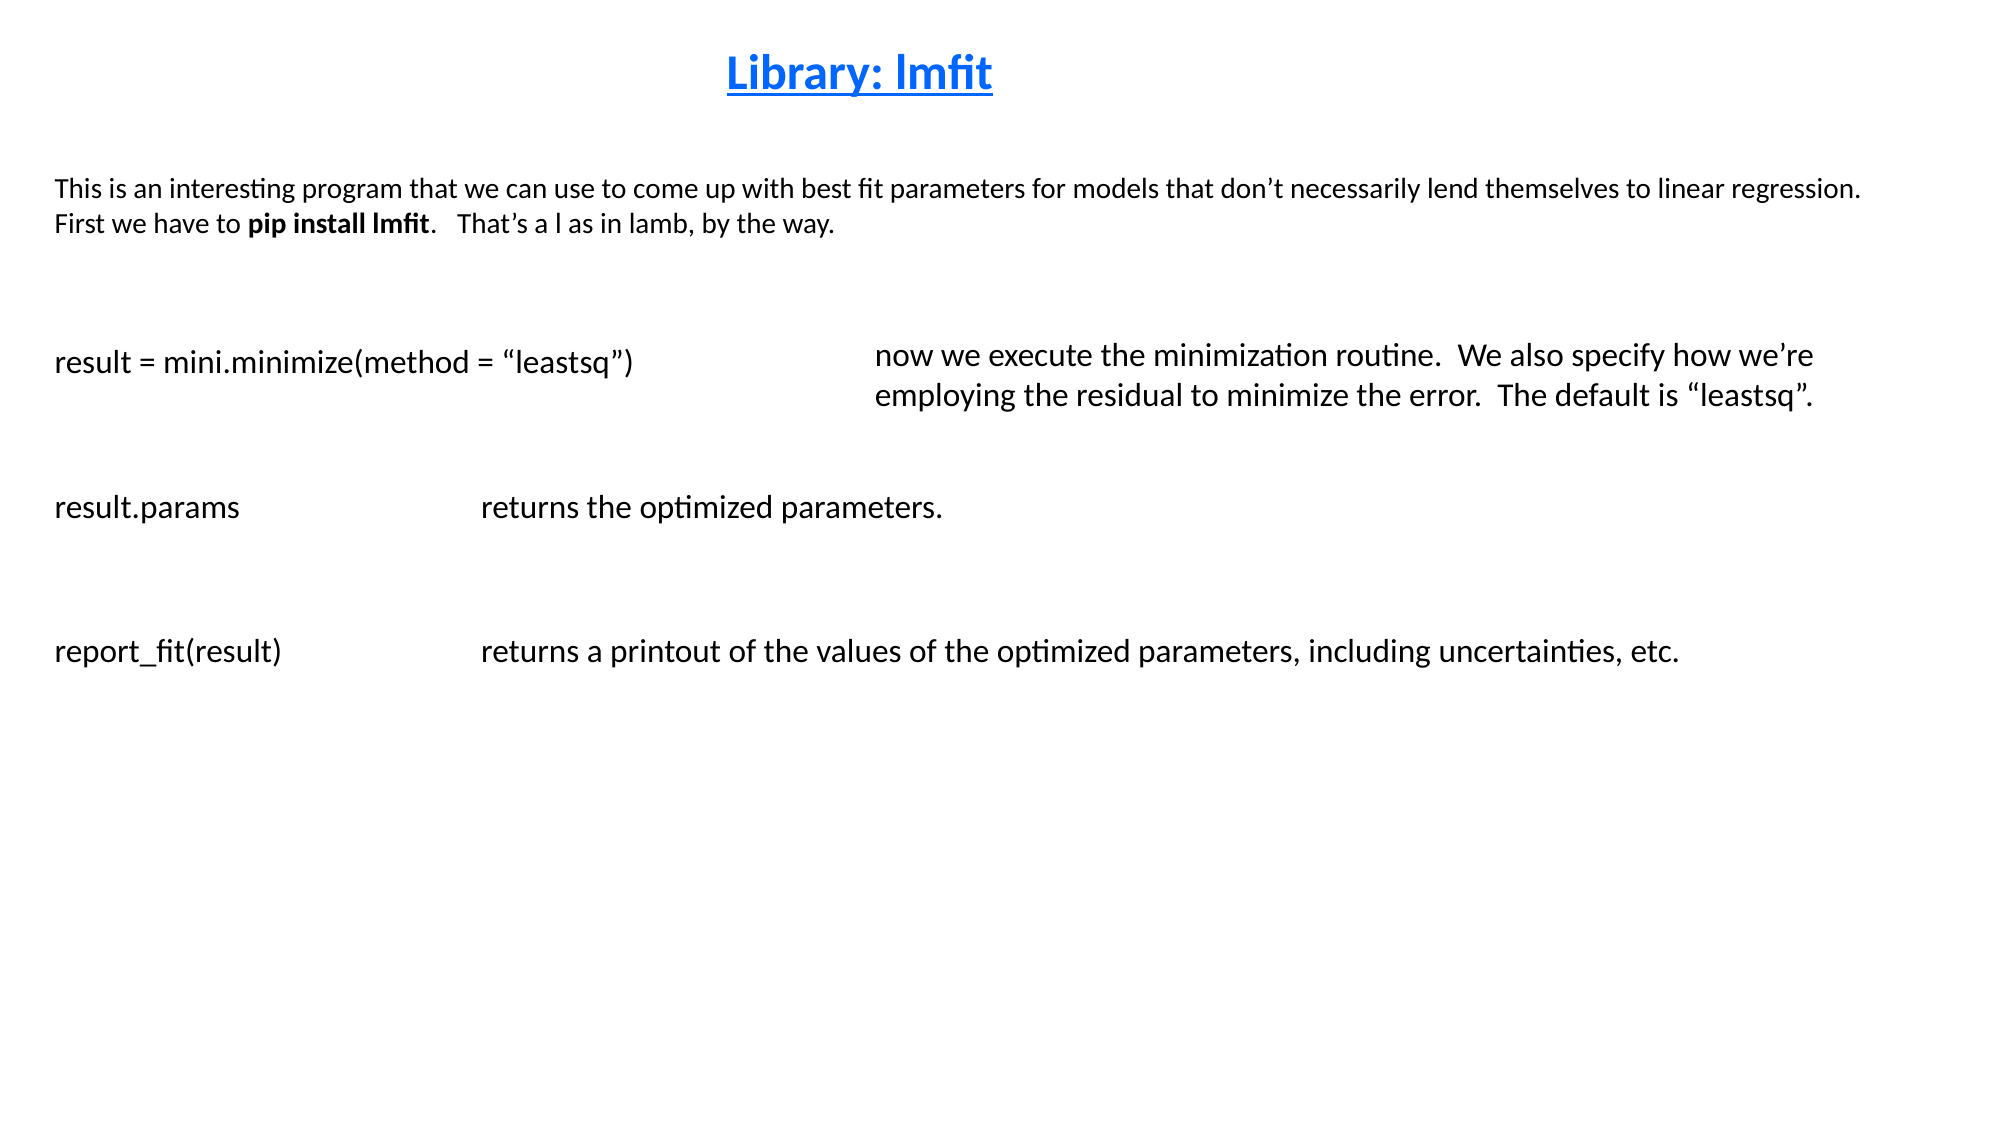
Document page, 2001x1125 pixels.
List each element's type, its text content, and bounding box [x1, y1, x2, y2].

text_box result.params [39, 478, 321, 533]
text_box returns the optimized parameters. [466, 477, 1031, 533]
text_box Library: lmfit [711, 32, 1008, 108]
text_box report_fit(result) [39, 621, 321, 677]
text_box This is an interesting program that we can use to come up with best fit parameters for models that don’t necessarily lend themselves to linear regression. First we have to pip install lmfit. That’s a l as in lamb, by the way. [39, 162, 1897, 247]
text_box now we execute the minimization routine. We also specify how we’re employing the residual to minimize the error. The default is “leastsq”. [860, 326, 1877, 421]
text_box result = mini.minimize(method = “leastsq”) [39, 332, 686, 388]
text_box returns a printout of the values of the optimized parameters, including uncertainties, etc. [466, 621, 1746, 677]
